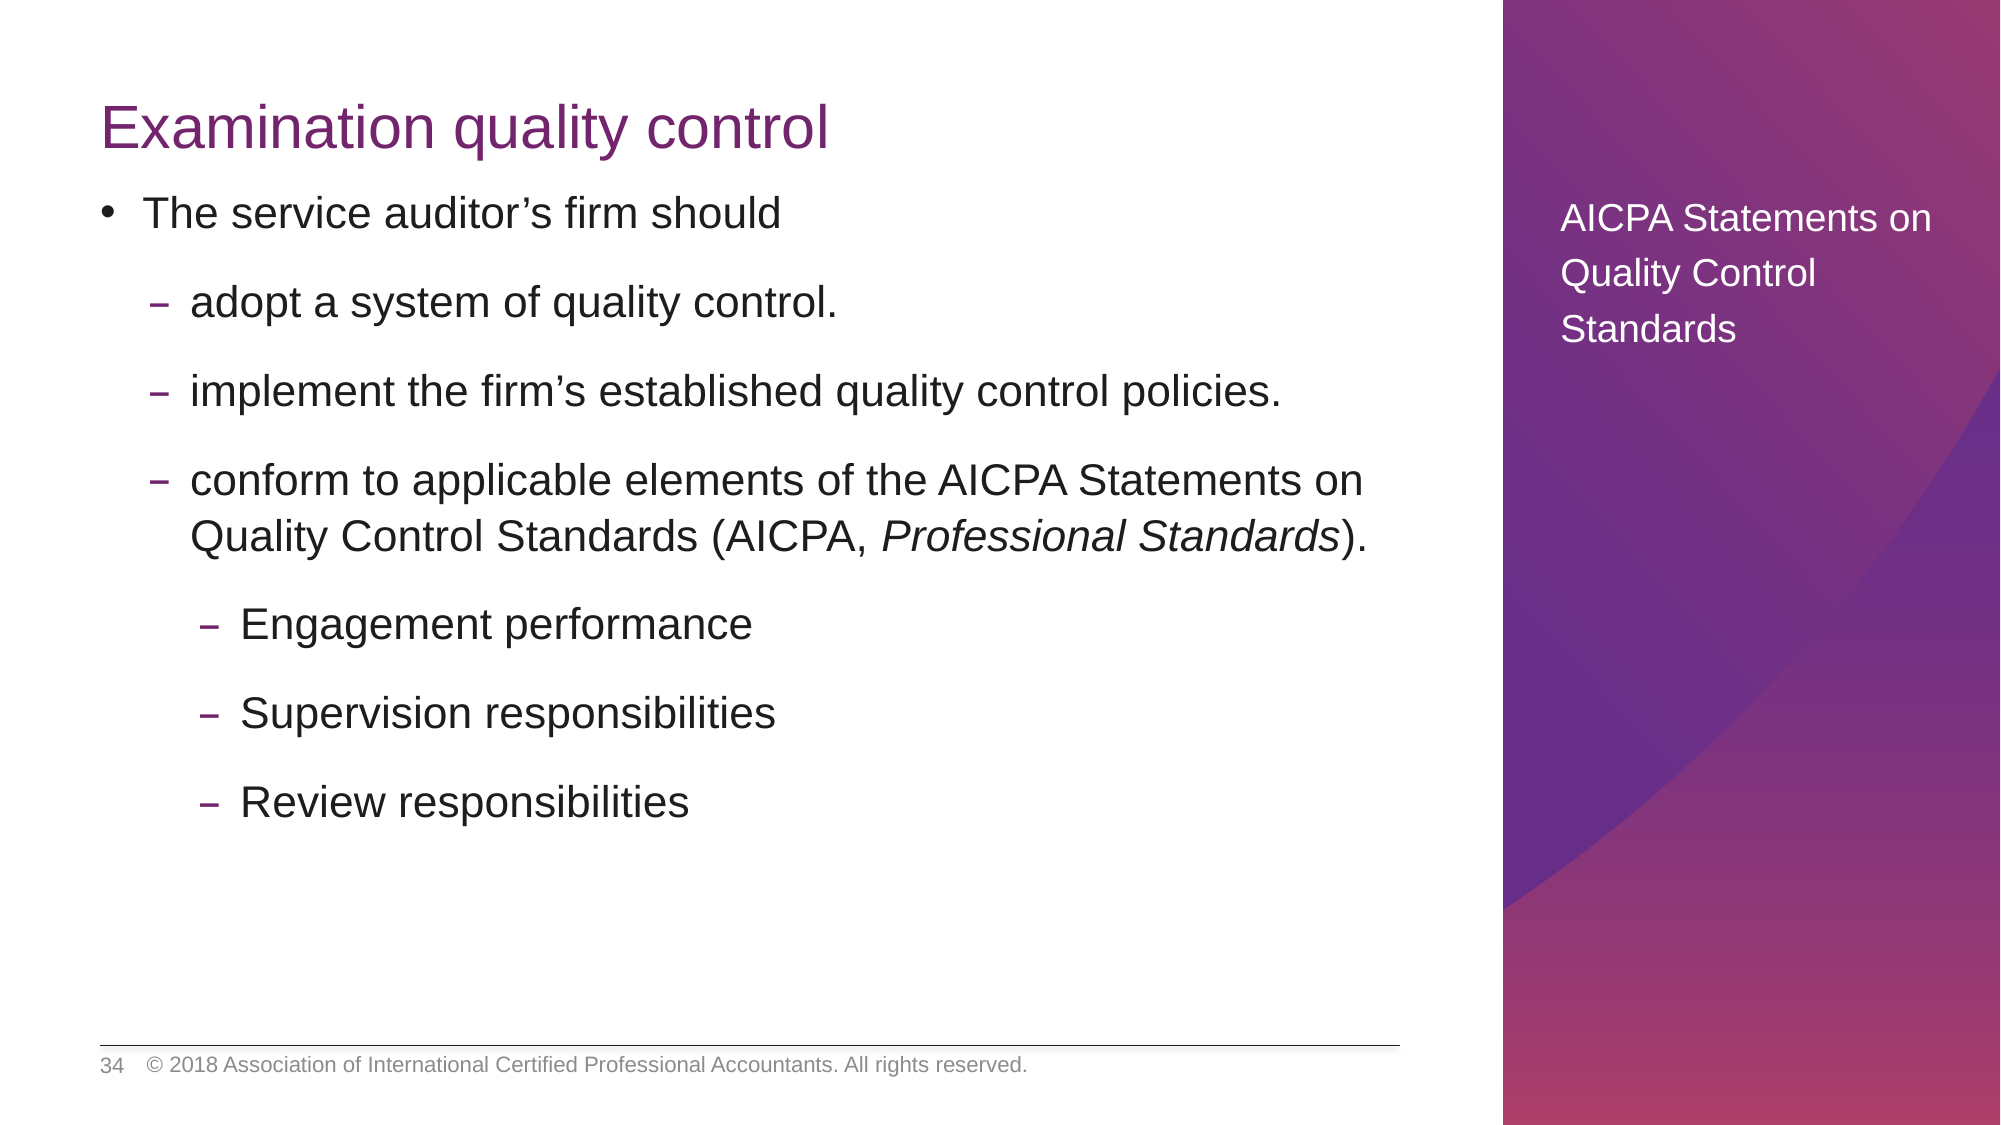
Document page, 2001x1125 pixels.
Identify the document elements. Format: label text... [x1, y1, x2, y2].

footer © 2018 Association of International Certified Professional Accountants. All rights reserved. [147, 1050, 1400, 1111]
slide_number 34 [99, 1050, 147, 1111]
title Examination quality control [100, 31, 1401, 161]
list The service auditor’s firm should adopt a system of quality control. implement the firm’s established quality control policies. conform to applicable elements of the AICPA Statements on Quality Control Standards (AICPA, Professional Standards). Engagement performance Supervision responsibilities Review responsibilities [100, 182, 1401, 915]
picture [1503, 0, 2001, 1125]
list AICPA Statements on Quality Control Standards [1560, 183, 1941, 904]
